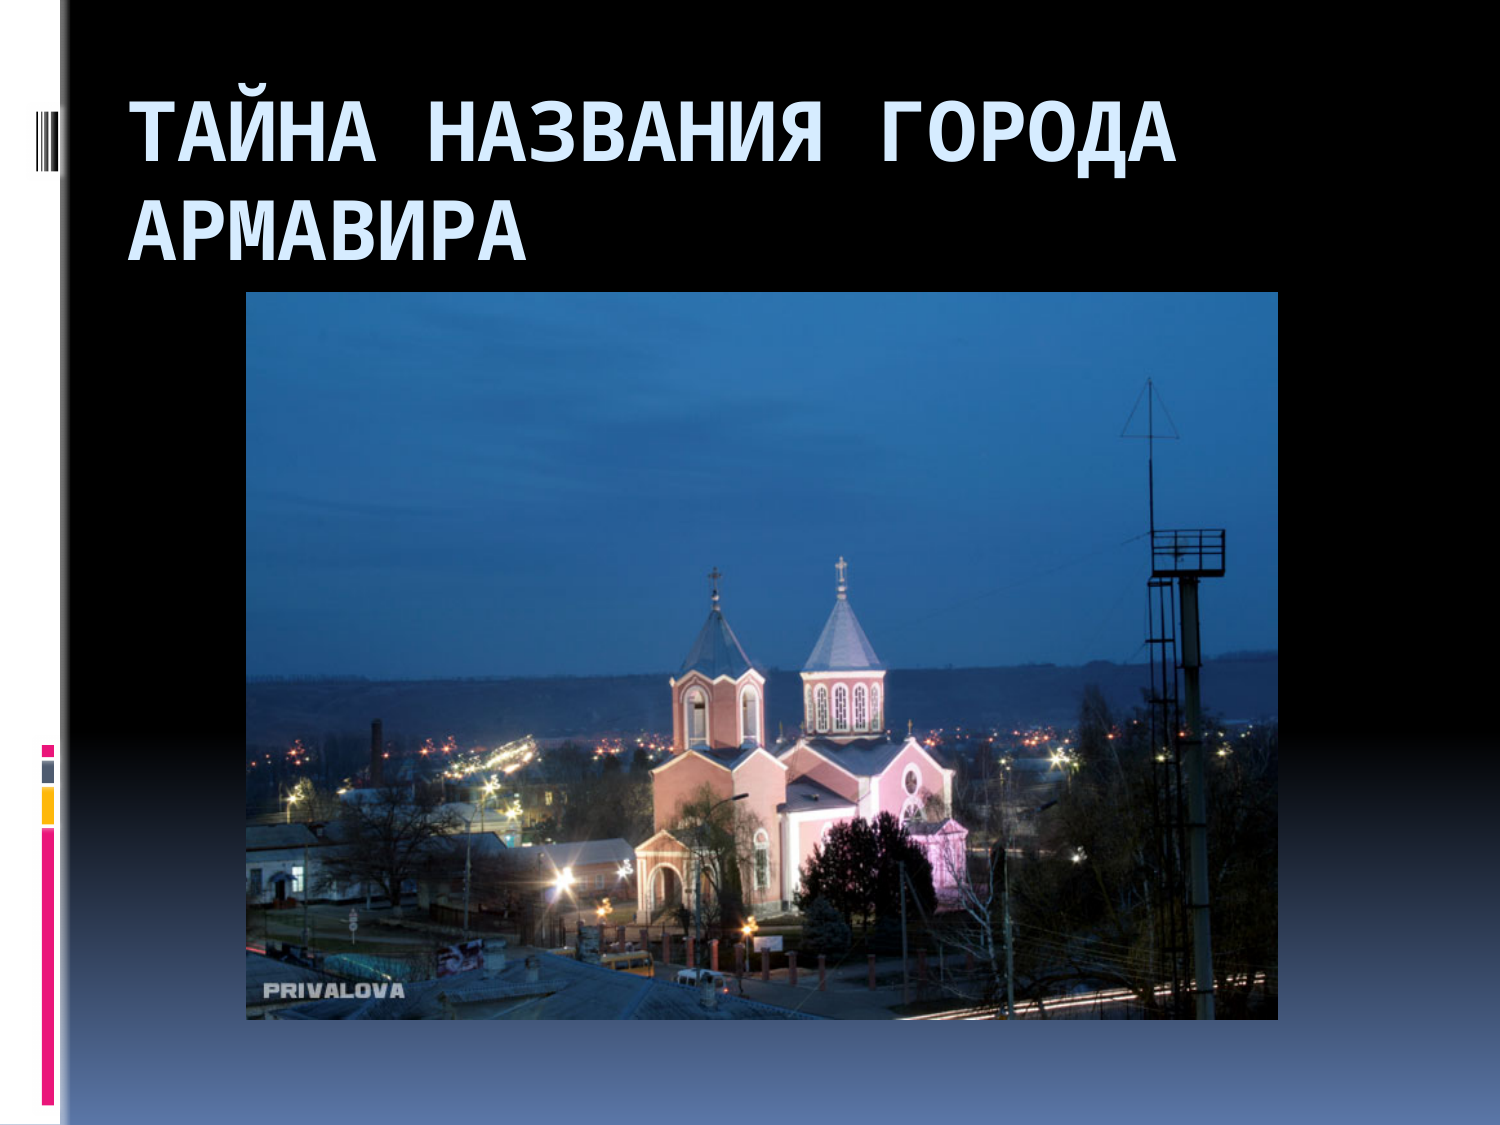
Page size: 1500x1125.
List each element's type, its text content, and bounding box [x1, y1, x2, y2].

picture [245, 291, 1278, 1020]
title Тайна названия города Армавира [112, 70, 1388, 293]
